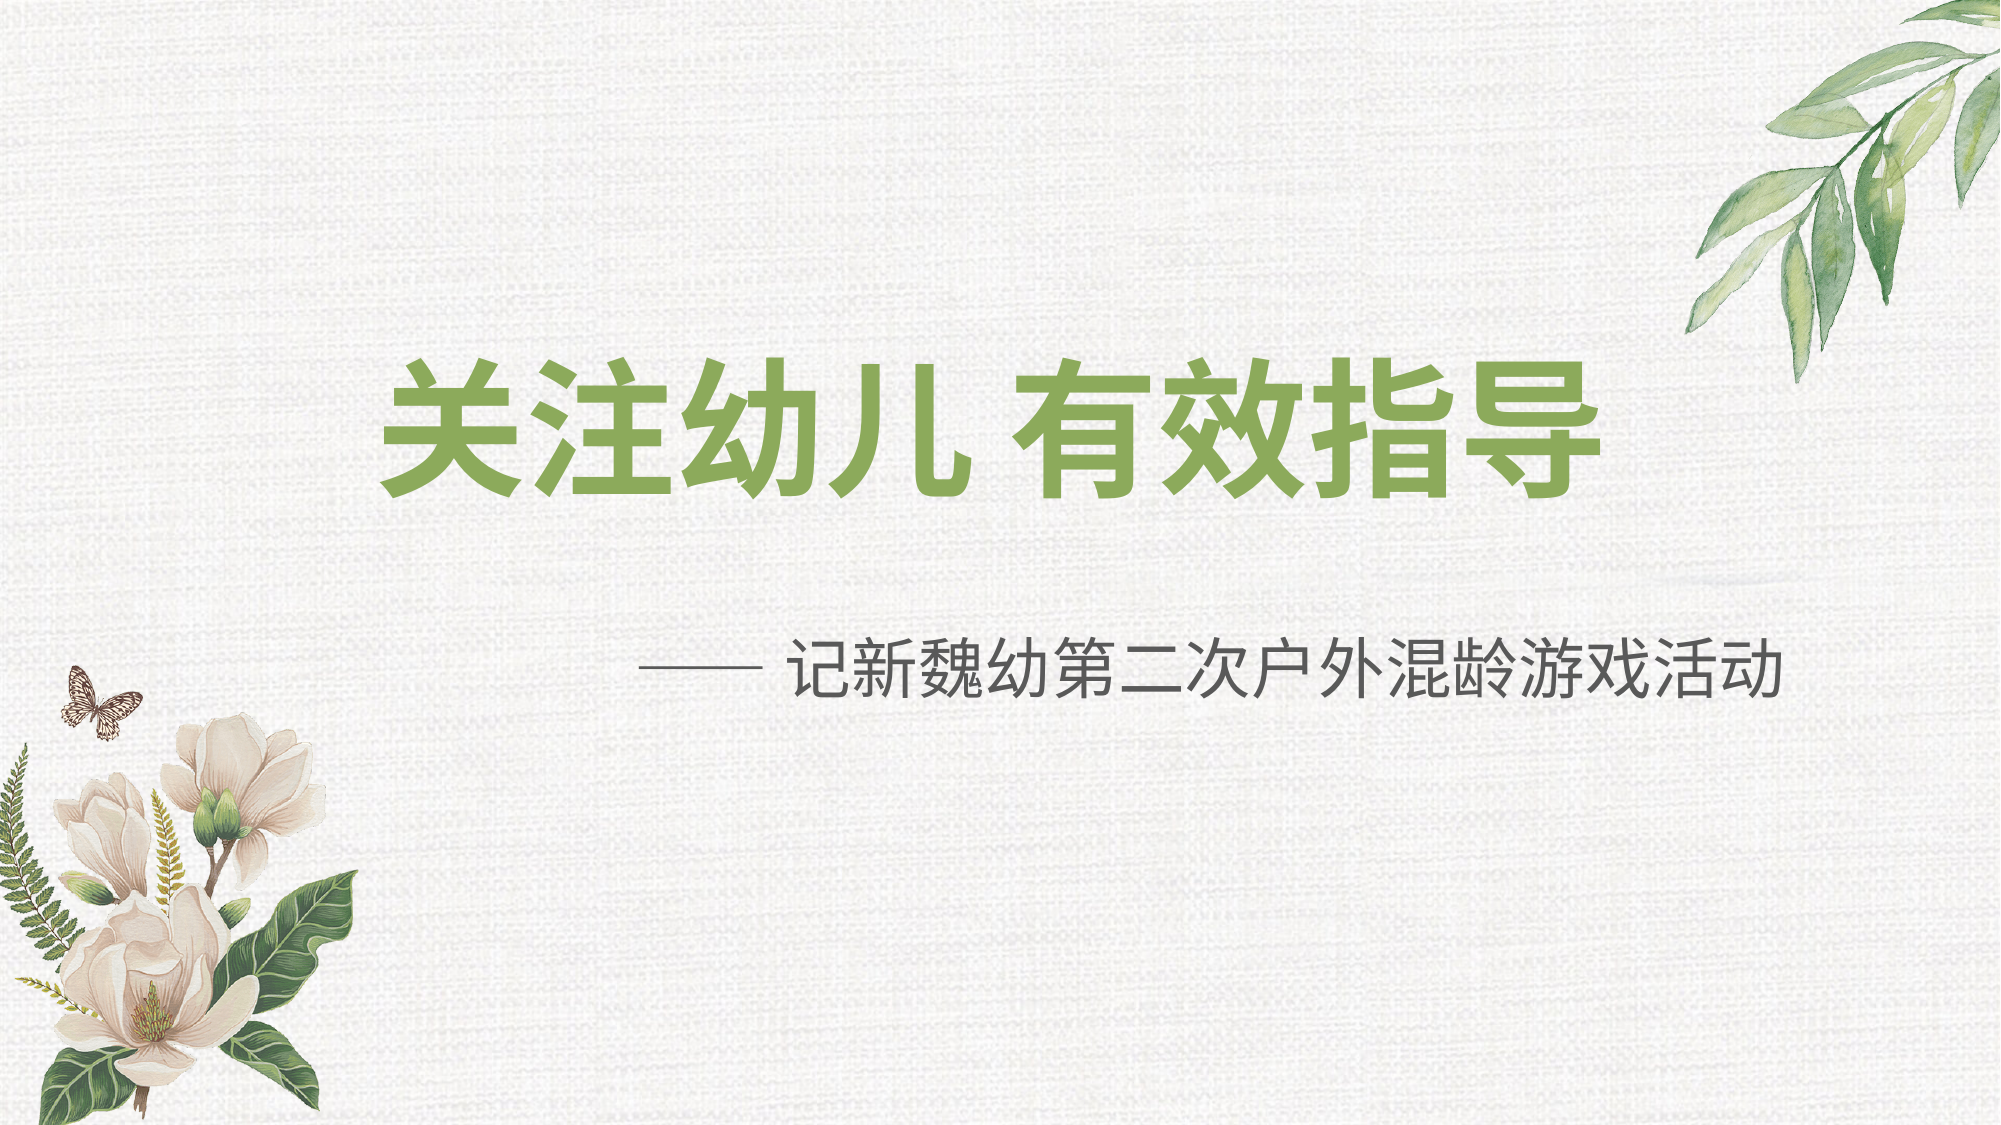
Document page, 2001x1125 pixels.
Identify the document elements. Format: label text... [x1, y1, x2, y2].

text_box ——记新魏幼第二次户外混龄游戏活动 [425, 555, 1860, 714]
picture [0, 0, 2001, 1125]
text_box 关注幼儿 有效指导 [306, 328, 1678, 523]
